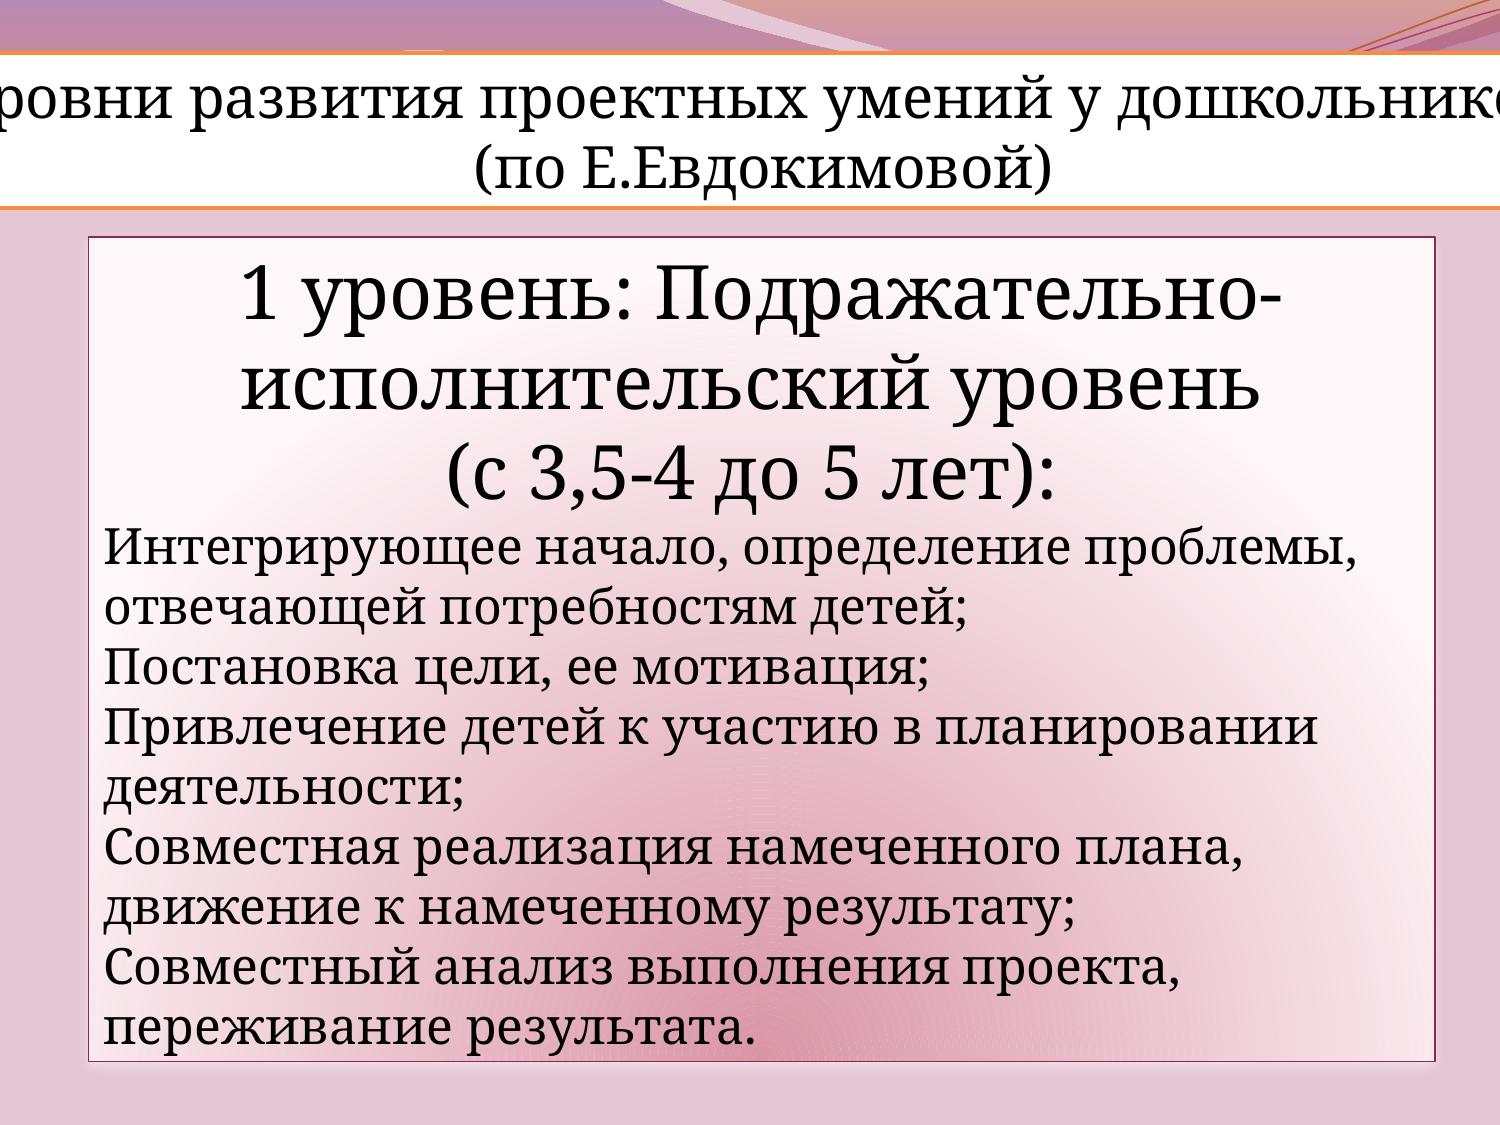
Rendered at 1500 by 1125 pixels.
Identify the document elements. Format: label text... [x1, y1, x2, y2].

text_box Уровни развития проектных умений у дошкольников (по Е.Евдокимовой) [0, 51, 1500, 210]
text_box 1 уровень: Подражательно-исполнительский уровень (с 3,5-4 до 5 лет): Интегрирующее начало, определение проблемы, отвечающей потребностям детей; Постановка цели, ее мотивация; Привлечение детей к участию в планировании деятельности; Совместная реализация намеченного плана, движение к намеченному результату; Совместный анализ выполнения проекта, переживание результата. [88, 236, 1436, 1062]
